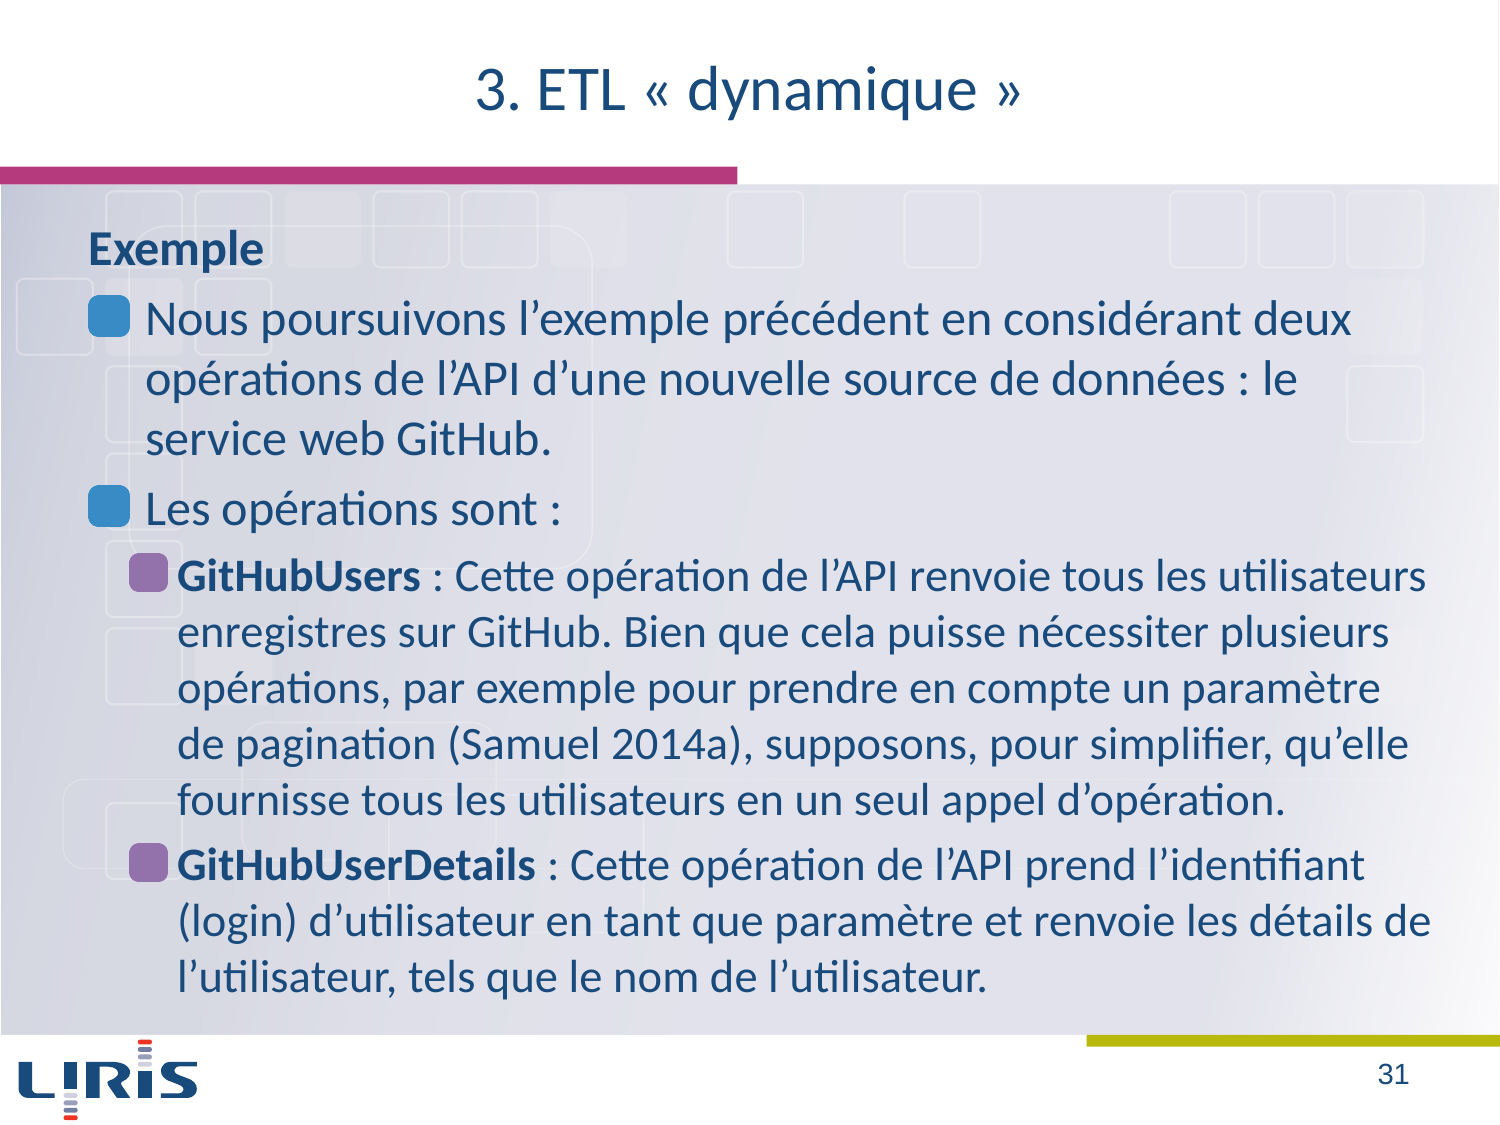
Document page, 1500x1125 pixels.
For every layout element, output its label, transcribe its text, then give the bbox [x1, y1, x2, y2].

title 3. ETL « dynamique » [75, 38, 1425, 132]
picture [1, 185, 1499, 1034]
slide_number 31 [1230, 1042, 1425, 1103]
list Exemple Nous poursuivons l’exemple précédent en considérant deux opérations de l’API d’une nouvelle source de données : le service web GitHub. Les opérations sont : GitHubUsers : Cette opération de l’API renvoie tous les utilisateurs enregistres sur GitHub. Bien que cela puisse nécessiter plusieurs opérations, par exemple pour prendre en compte un paramètre de pagination (Samuel 2014a), supposons, pour simplifier, qu’elle fournisse tous les utilisateurs en un seul appel d’opération. GitHubUserDetails : Cette opération de l’API prend l’identifiant (login) d’utilisateur en tant que paramètre et renvoie les détails de l’utilisateur, tels que le nom de l’utilisateur. [73, 208, 1452, 1012]
